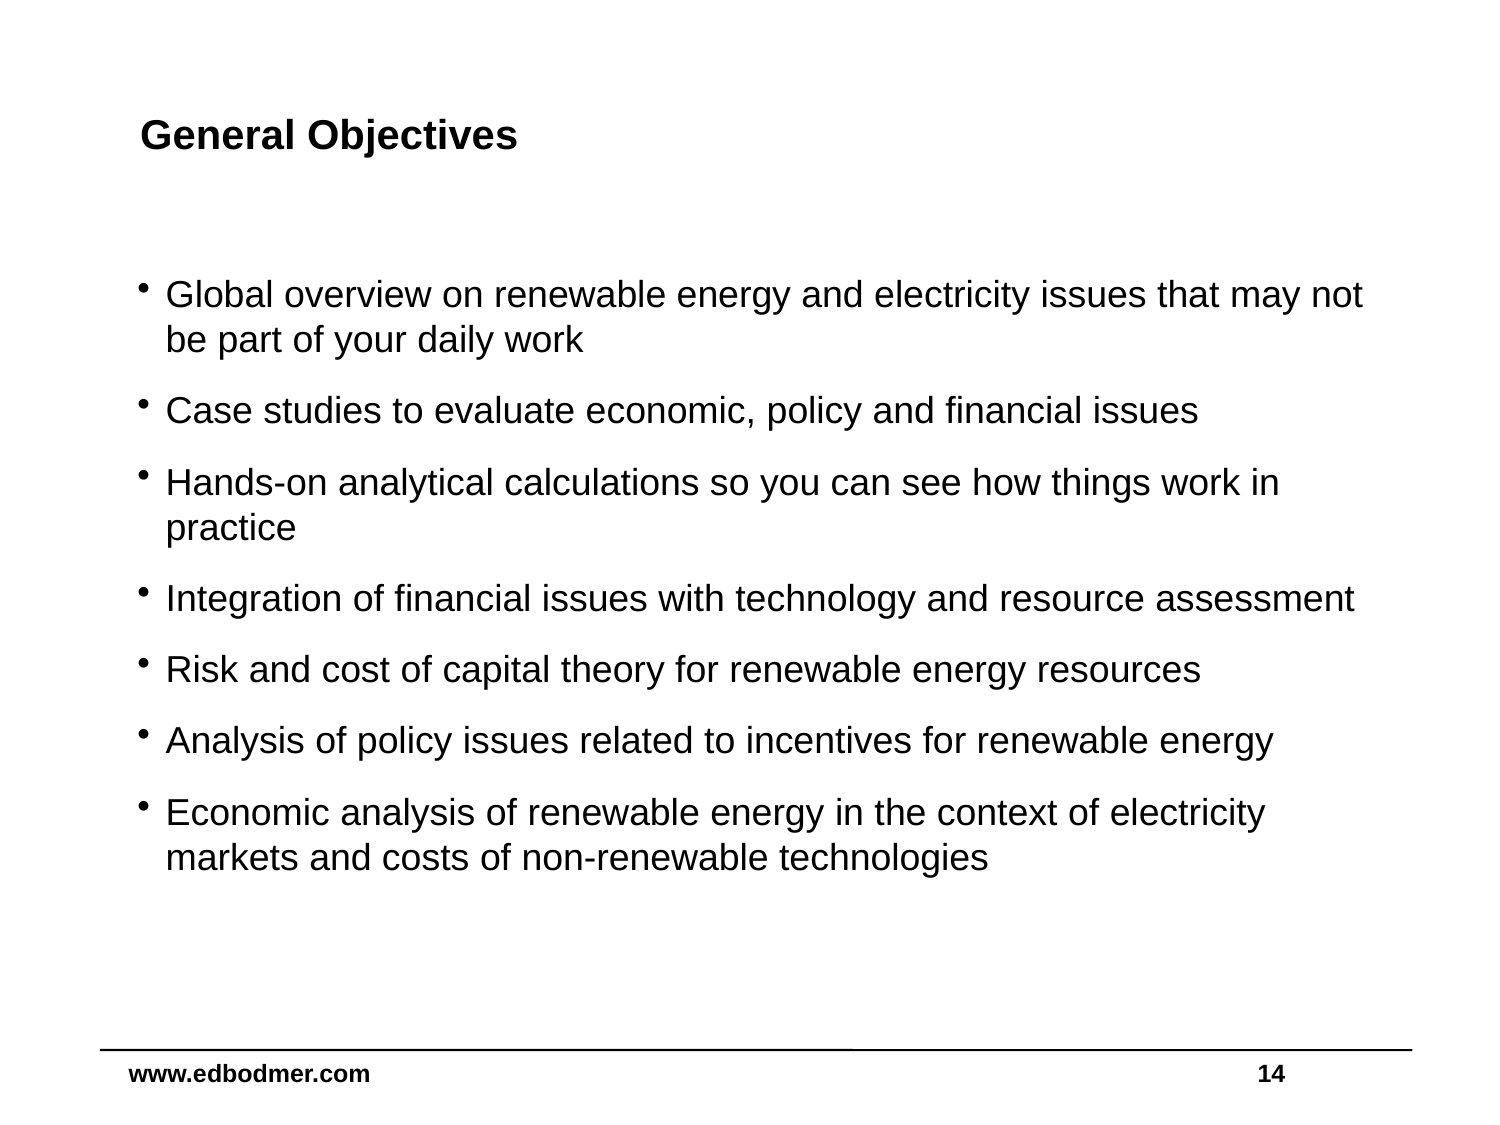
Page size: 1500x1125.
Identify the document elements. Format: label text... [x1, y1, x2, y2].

title General Objectives [124, 99, 1288, 226]
list Global overview on renewable energy and electricity issues that may not be part of your daily work Case studies to evaluate economic, policy and financial issues Hands-on analytical calculations so you can see how things work in practice Integration of financial issues with technology and resource assessment Risk and cost of capital theory for renewable energy resources Analysis of policy issues related to incentives for renewable energy Economic analysis of renewable energy in the context of electricity markets and costs of non-renewable technologies [112, 262, 1401, 1026]
